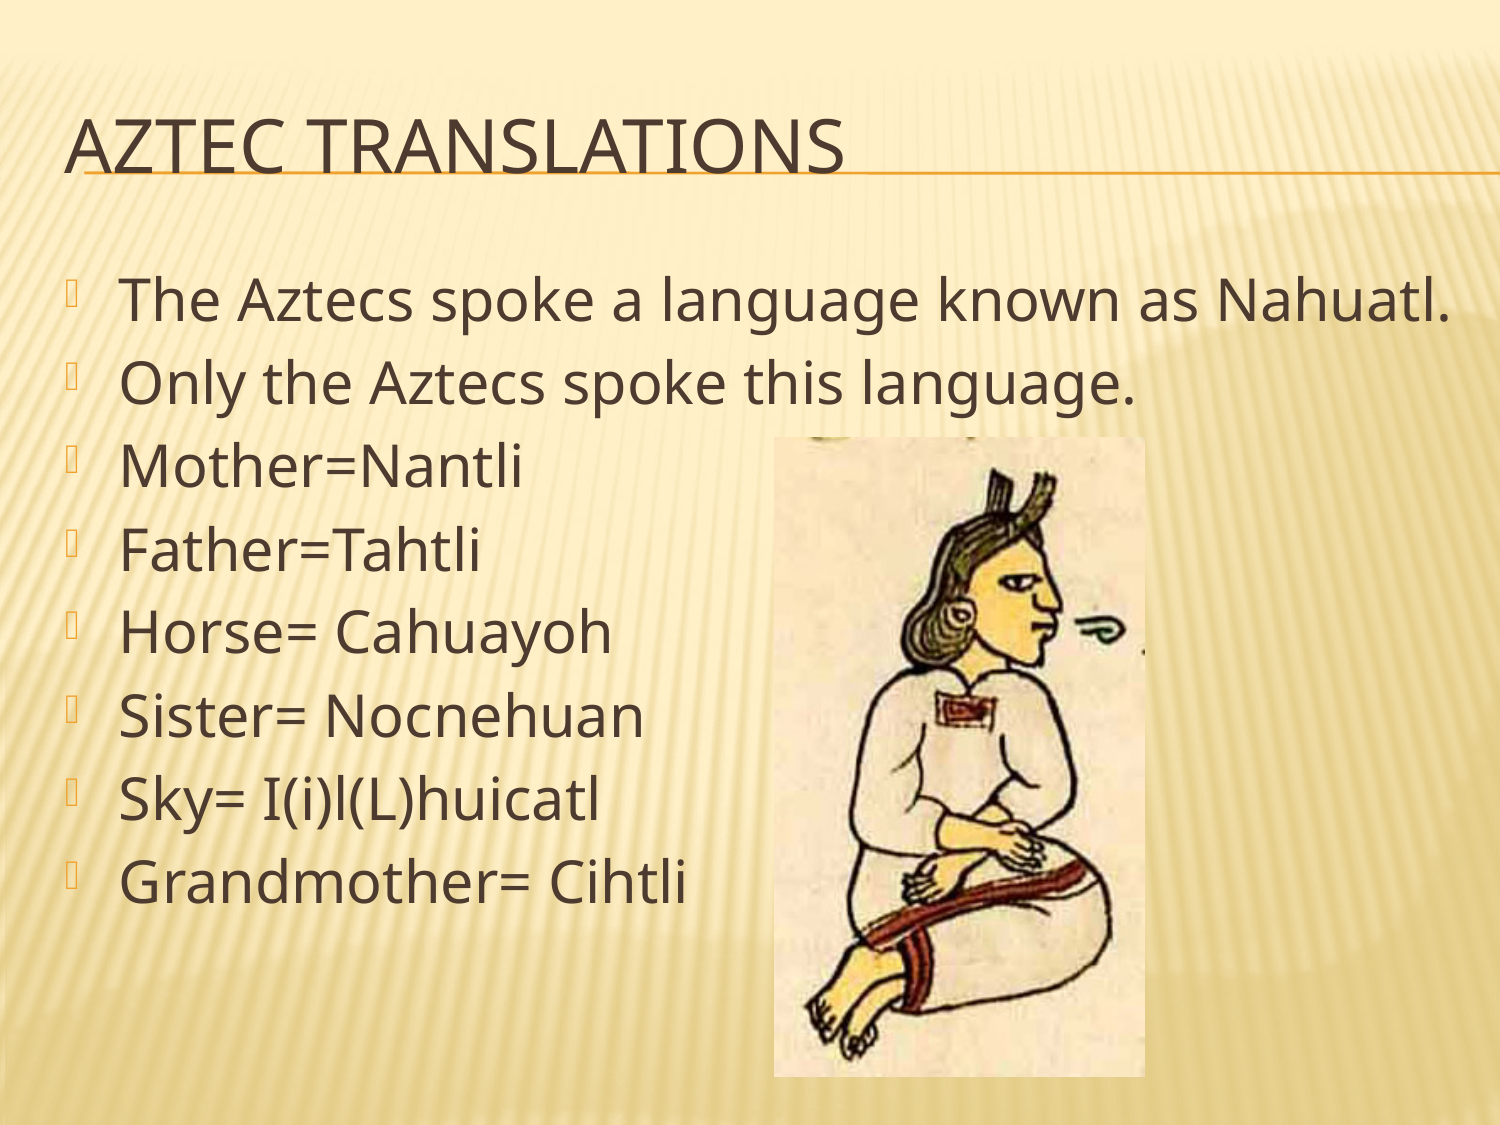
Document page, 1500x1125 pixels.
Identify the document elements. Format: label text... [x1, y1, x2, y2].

title Aztec Translations [50, 75, 1475, 213]
list The Aztecs spoke a language known as Nahuatl. Only the Aztecs spoke this language. Mother=Nantli Father=Tahtli Horse= Cahuayoh Sister= Nocnehuan Sky= I(i)l(L)huicatl Grandmother= Cihtli [50, 254, 1475, 998]
picture [774, 437, 1146, 1077]
